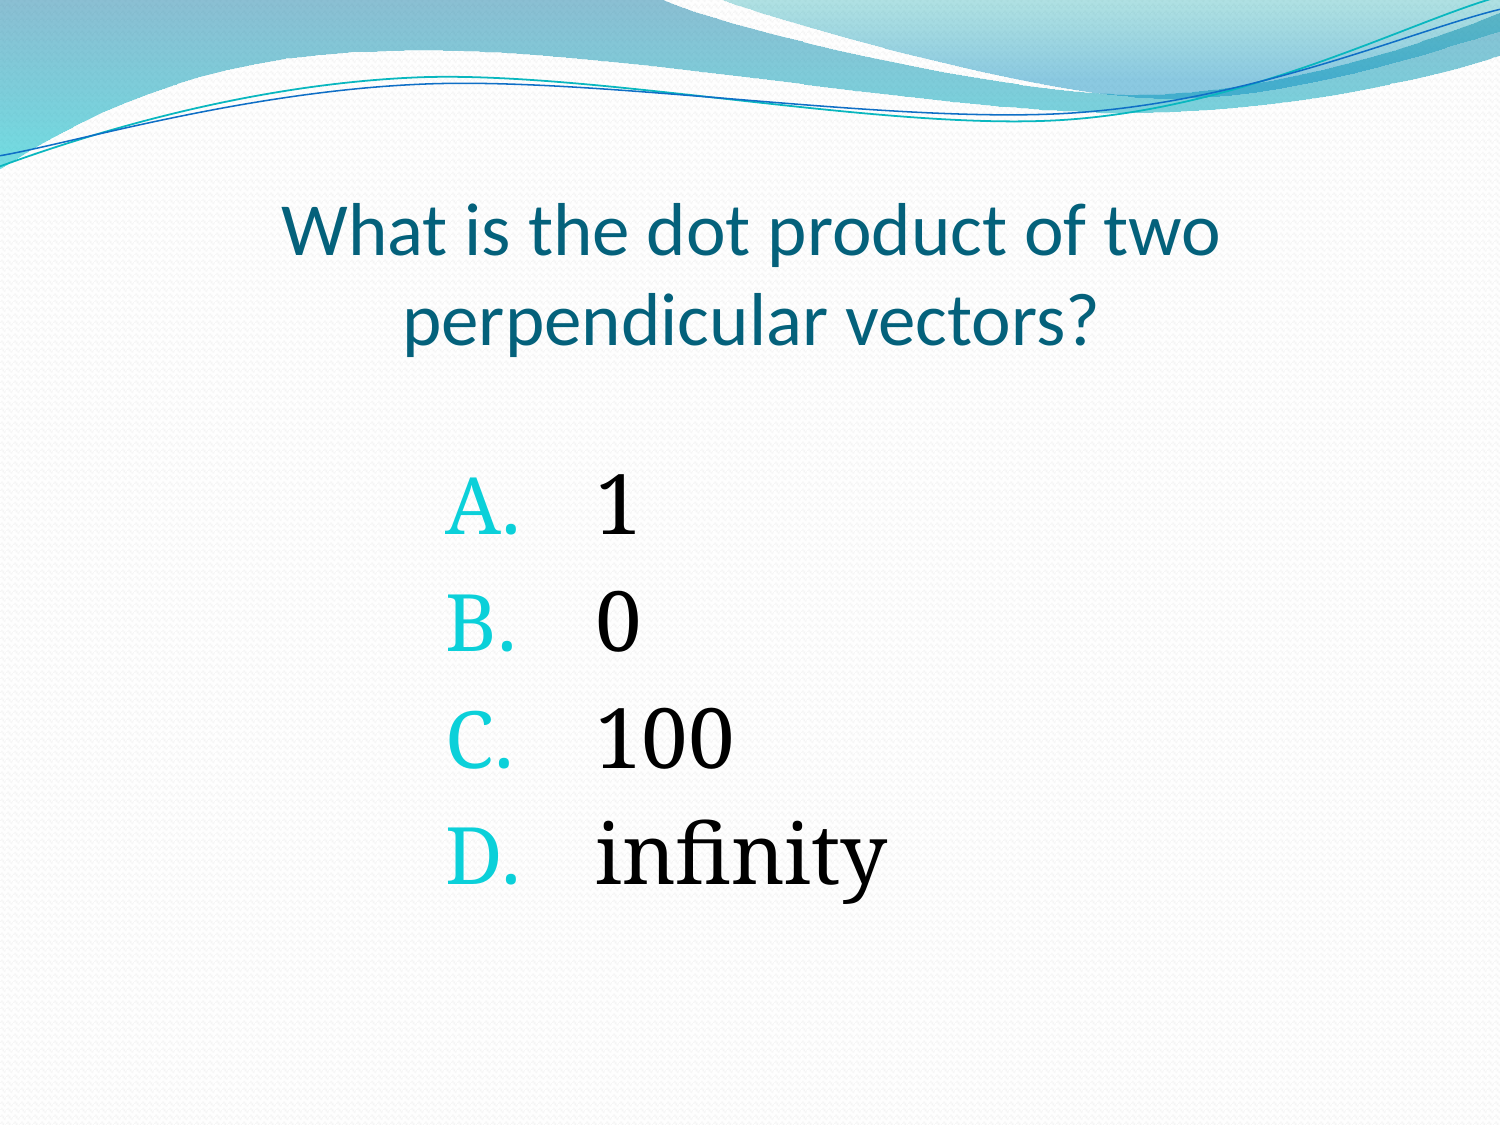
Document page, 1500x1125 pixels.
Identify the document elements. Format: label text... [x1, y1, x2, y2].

title What is the dot product of two perpendicular vectors? [76, 172, 1427, 361]
list 1 0 100 infinity [431, 444, 1425, 1038]
